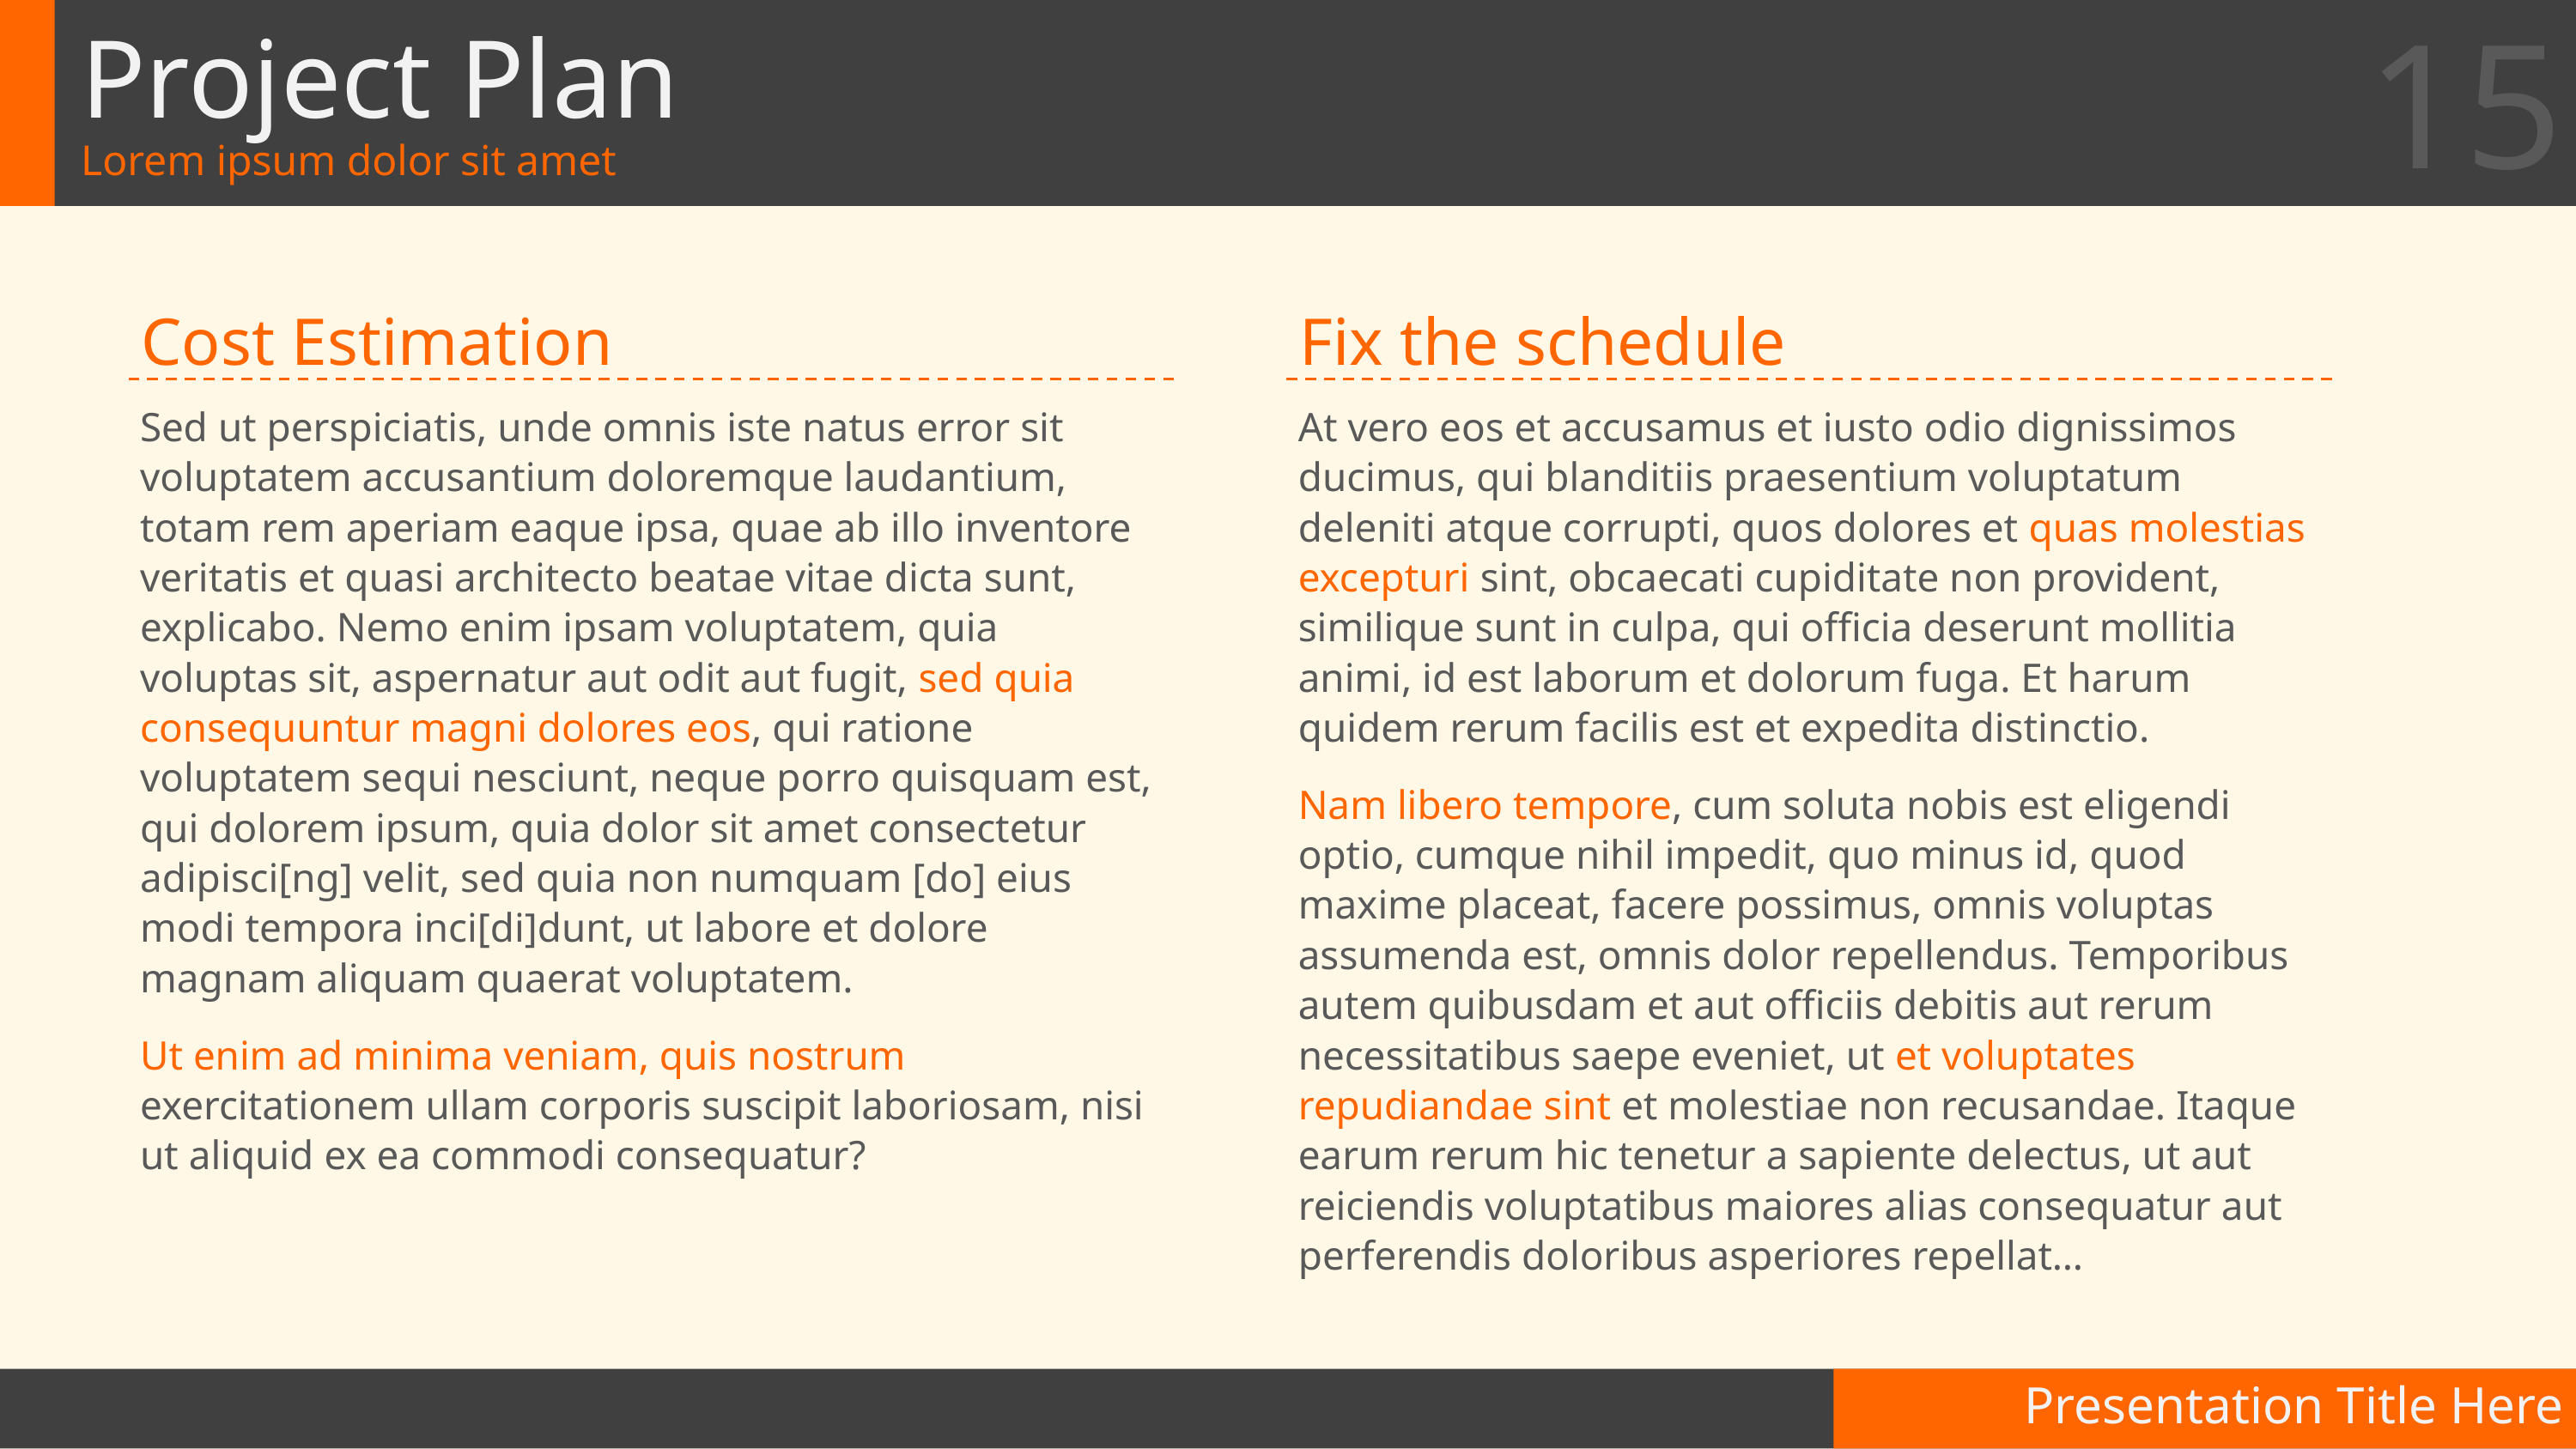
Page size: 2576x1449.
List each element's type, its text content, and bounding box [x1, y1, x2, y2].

list Fix the schedule [1286, 296, 2333, 386]
slide_number 15 [1996, 0, 2576, 227]
list At vero eos et accusamus et iusto odio dignissimos ducimus, qui blanditiis praesentium voluptatum deleniti atque corrupti, quos dolores et quas molestias excepturi sint, obcaecati cupiditate non provident, similique sunt in culpa, qui officia deserunt mollitia animi, id est laborum et dolorum fuga. Et harum quidem rerum facilis est et expedita distinctio. Nam libero tempore, cum soluta nobis est eligendi optio, cumque nihil impedit, quo minus id, quod maxime placeat, facere possimus, omnis voluptas assumenda est, omnis dolor repellendus. Temporibus autem quibusdam et aut officiis debitis aut rerum necessitatibus saepe eveniet, ut et voluptates repudiandae sint et molestiae non recusandae. Itaque earum rerum hic tenetur a sapiente delectus, ut aut reiciendis voluptatibus maiores alias consequatur aut perferendis doloribus asperiores repellat… [1285, 392, 2334, 1284]
subtitle Lorem ipsum dolor sit amet [68, 127, 2555, 191]
footer Presentation Title Here [1706, 1368, 2576, 1446]
list Cost Estimation [128, 296, 1175, 386]
list Sed ut perspiciatis, unde omnis iste natus error sit voluptatem accusantium doloremque laudantium, totam rem aperiam eaque ipsa, quae ab illo inventore veritatis et quasi architecto beatae vitae dicta sunt, explicabo. Nemo enim ipsam voluptatem, quia voluptas sit, aspernatur aut odit aut fugit, sed quia consequuntur magni dolores eos, qui ratione voluptatem sequi nesciunt, neque porro quisquam est, qui dolorem ipsum, quia dolor sit amet consectetur adipisci[ng] velit, sed quia non numquam [do] eius modi tempora inci[di]dunt, ut labore et dolore magnam aliquam quaerat voluptatem. Ut enim ad minima veniam, quis nostrum exercitationem ullam corporis suscipit laboriosam, nisi ut aliquid ex ea commodi consequatur? [127, 392, 1176, 1284]
title Project Plan [68, 18, 1996, 127]
